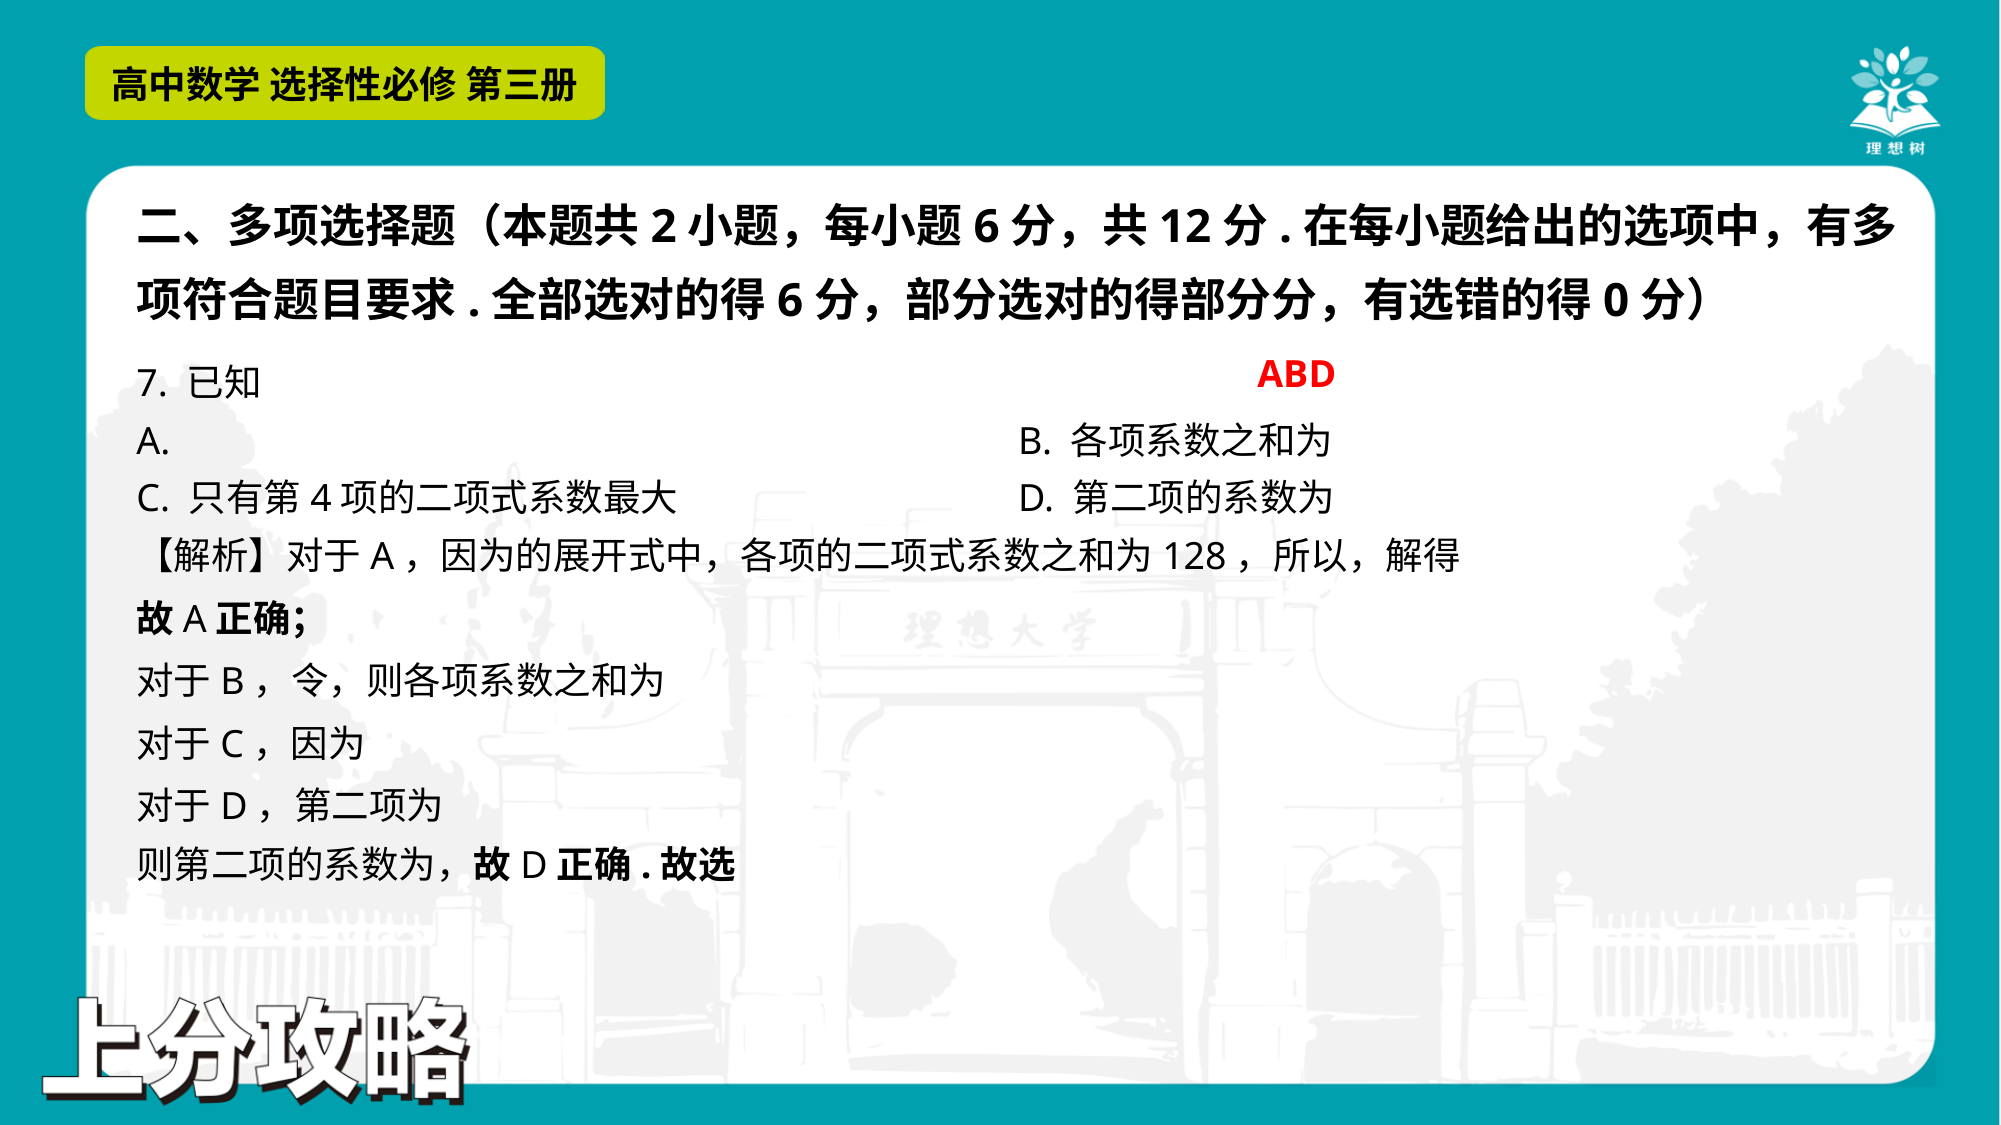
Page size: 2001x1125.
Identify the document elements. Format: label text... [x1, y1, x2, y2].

text_box 二、多项选择题（本题共2小题，每小题6分，共12分.在每小题给出的选项中，有多 项符合题目要求.全部选对的得6分，部分选对的得部分分，有选错的得0分） [136, 177, 1865, 319]
text_box ABD [1242, 348, 1352, 393]
picture [0, 0, 2000, 1125]
